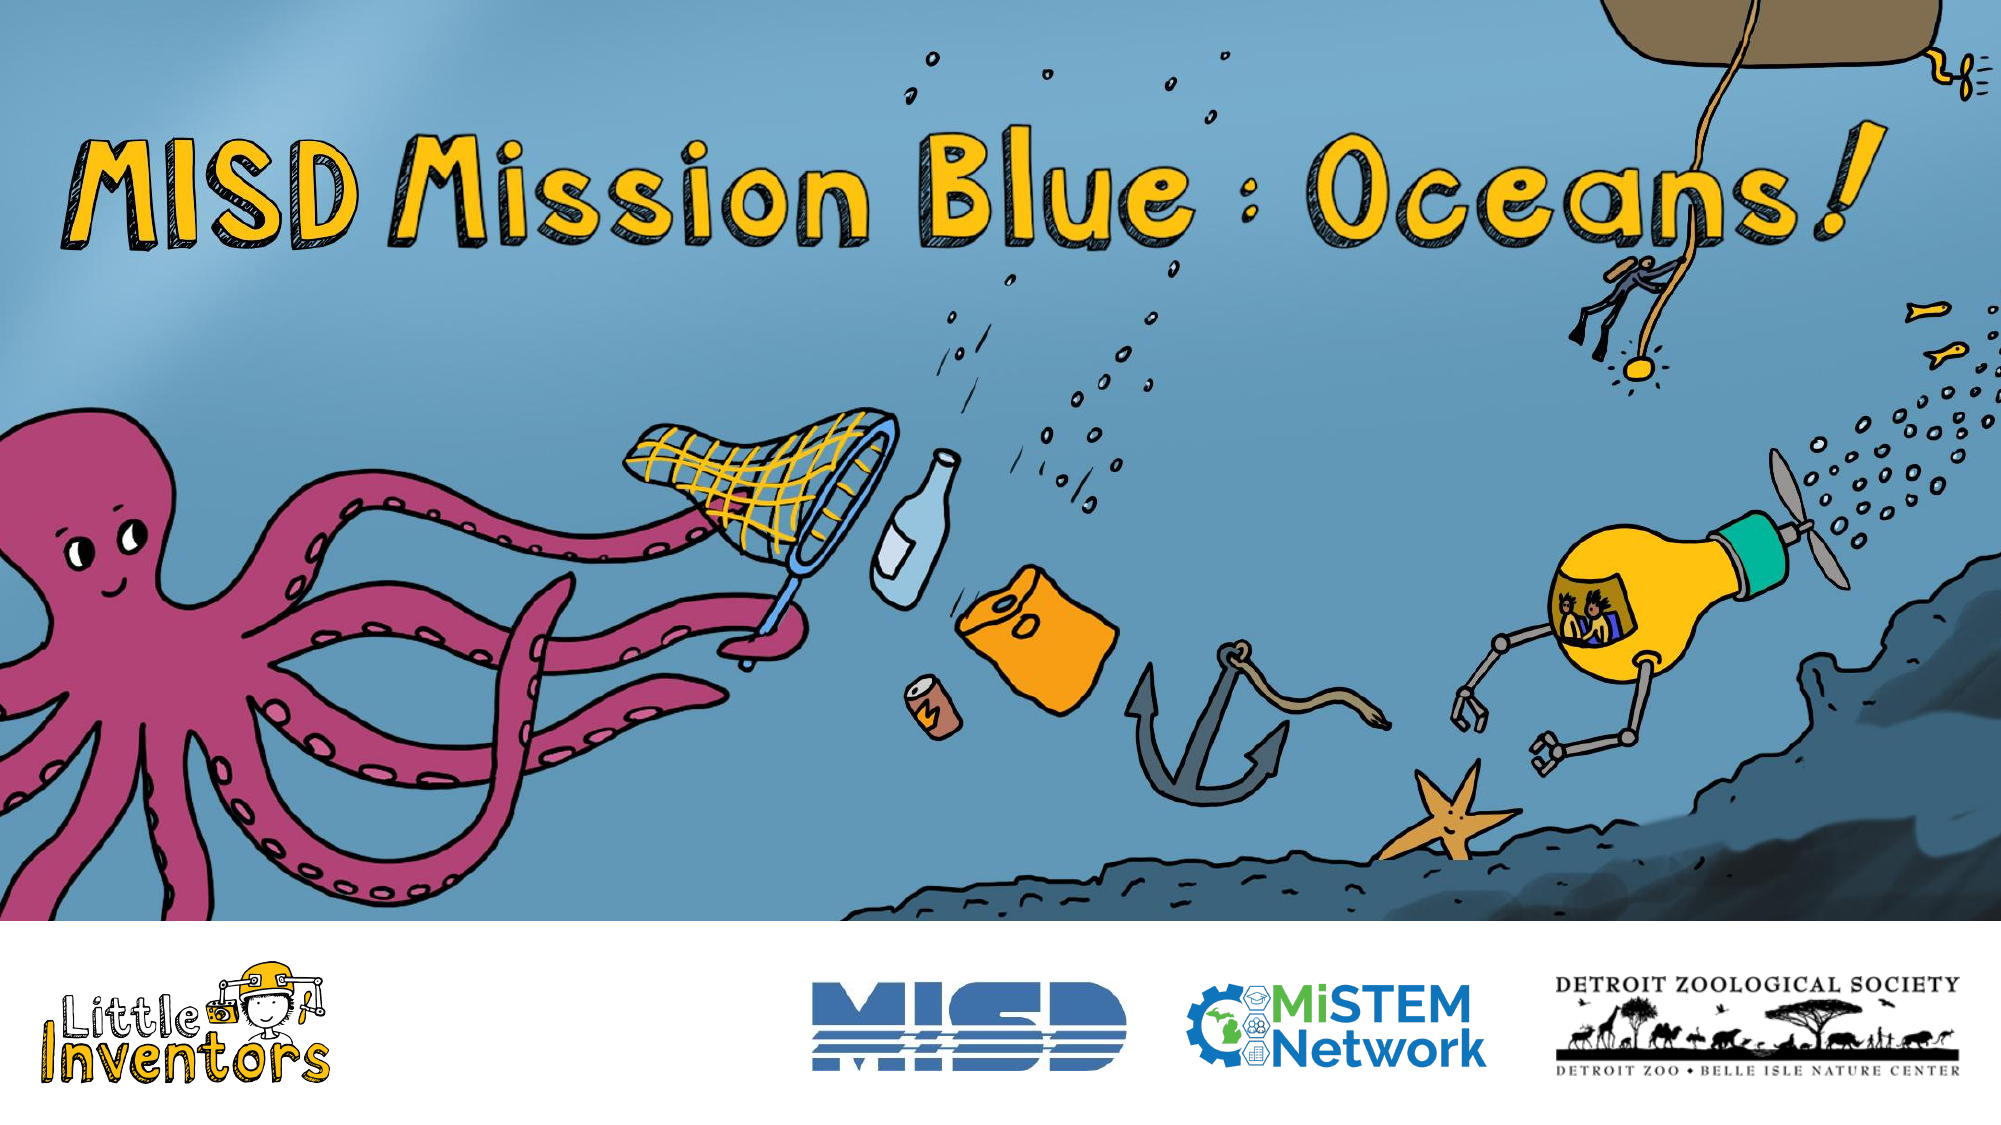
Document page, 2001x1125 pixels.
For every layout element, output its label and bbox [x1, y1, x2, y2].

picture [41, 961, 331, 1091]
picture [1556, 976, 1961, 1076]
picture [1148, 946, 1525, 1106]
picture [812, 981, 1127, 1071]
picture [0, 0, 2001, 921]
